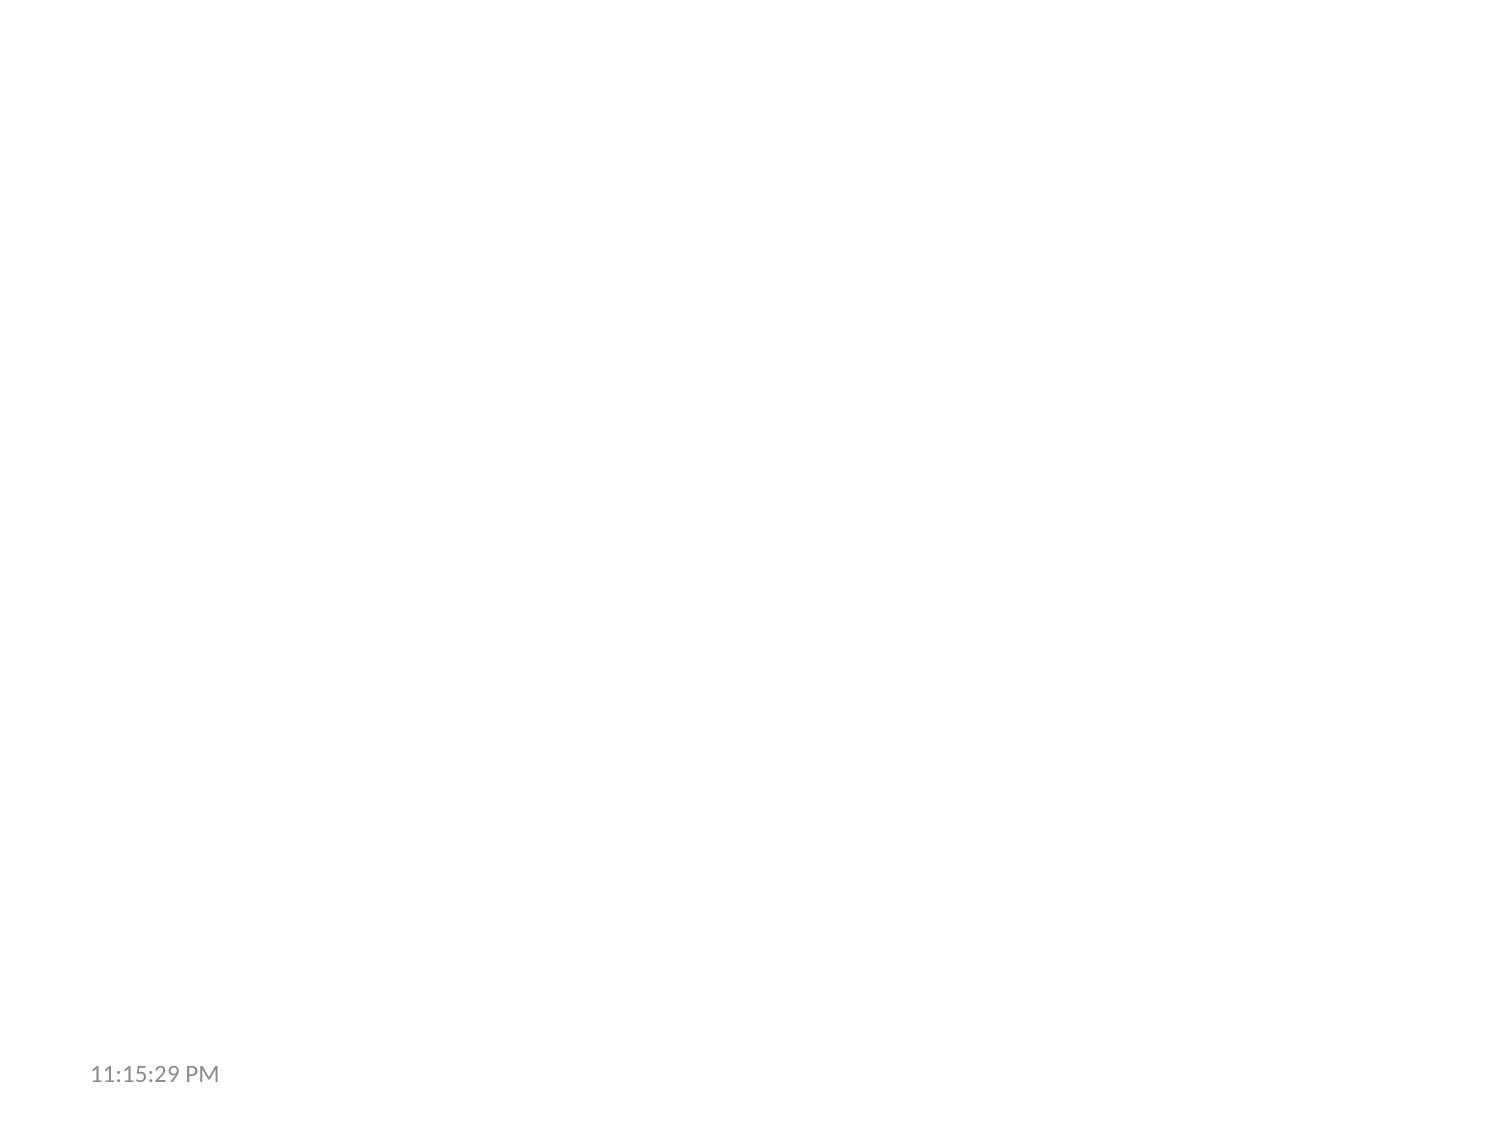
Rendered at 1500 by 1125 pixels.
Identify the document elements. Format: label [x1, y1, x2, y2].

slide_number [75, 1042, 425, 1103]
